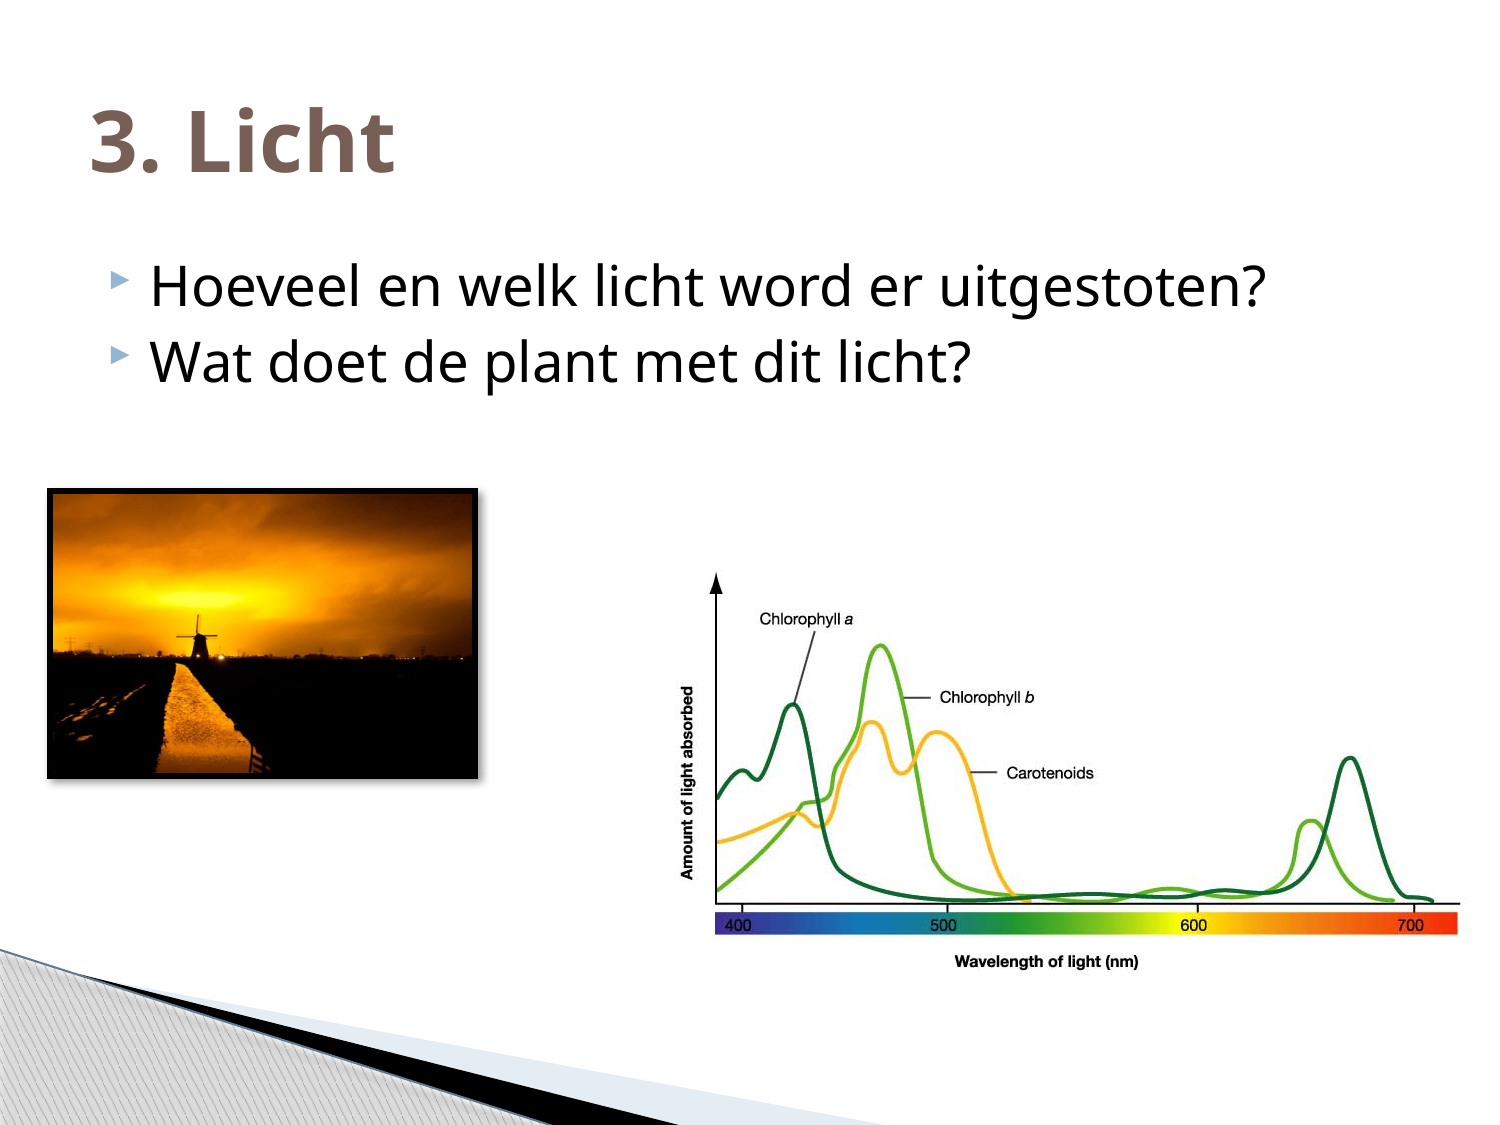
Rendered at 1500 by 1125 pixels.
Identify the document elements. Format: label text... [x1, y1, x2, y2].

picture [52, 494, 473, 774]
picture [667, 472, 1467, 1074]
title 3. Licht [75, 45, 1425, 233]
list Hoeveel en welk licht word er uitgestoten? Wat doet de plant met dit licht? [75, 243, 1425, 986]
